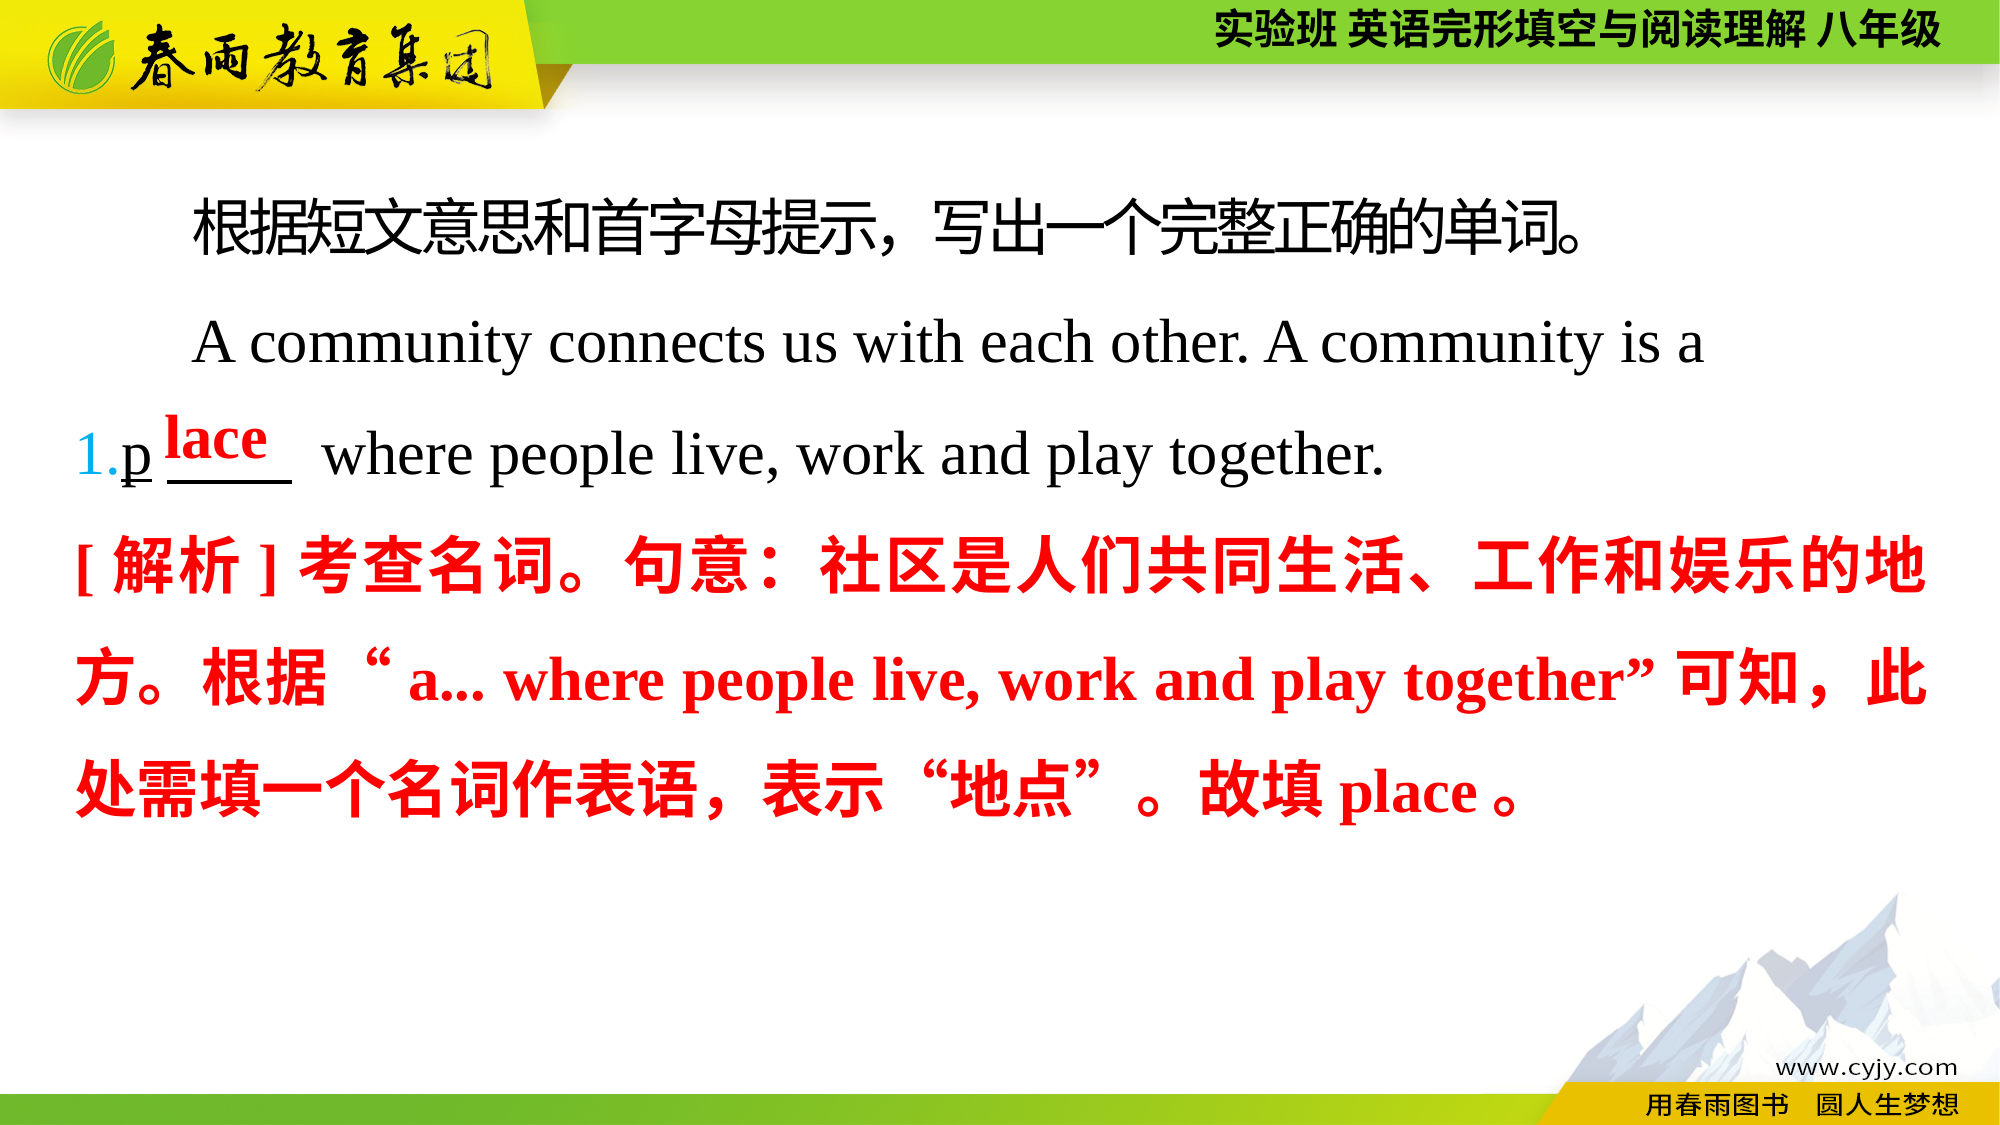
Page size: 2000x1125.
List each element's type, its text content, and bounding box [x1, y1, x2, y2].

picture [0, 0, 2000, 1125]
list 根据短文意思和首字母提示，写出一个完整正确的单词。 A community connects us with each other. A community is a 1.p where people live, work and play together. [59, 142, 1944, 480]
text_box lace [149, 388, 284, 478]
text_box [解析]考查名词。句意：社区是人们共同生活、工作和娱乐的地方。根据“a... where people live, work and play together”可知，此处需填一个名词作表语，表示“地点”。故填place。 [59, 480, 1944, 833]
